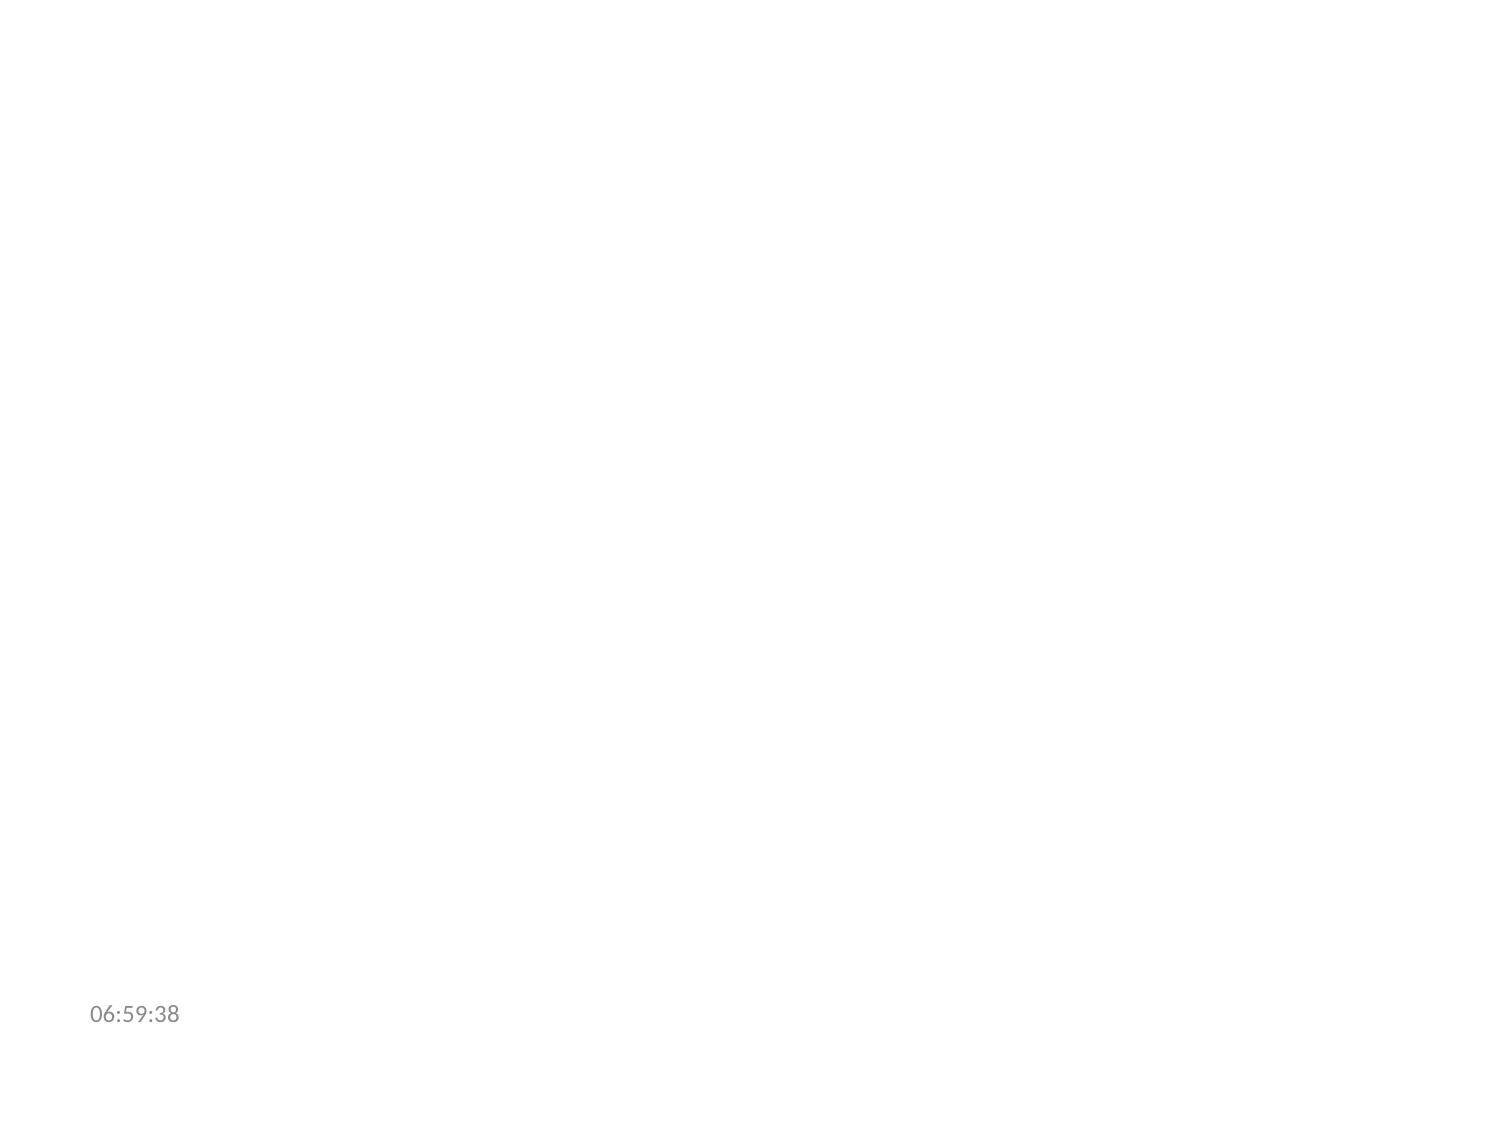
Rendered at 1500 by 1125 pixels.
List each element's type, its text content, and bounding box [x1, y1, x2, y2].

text_box 15:35:09 [75, 982, 425, 1043]
